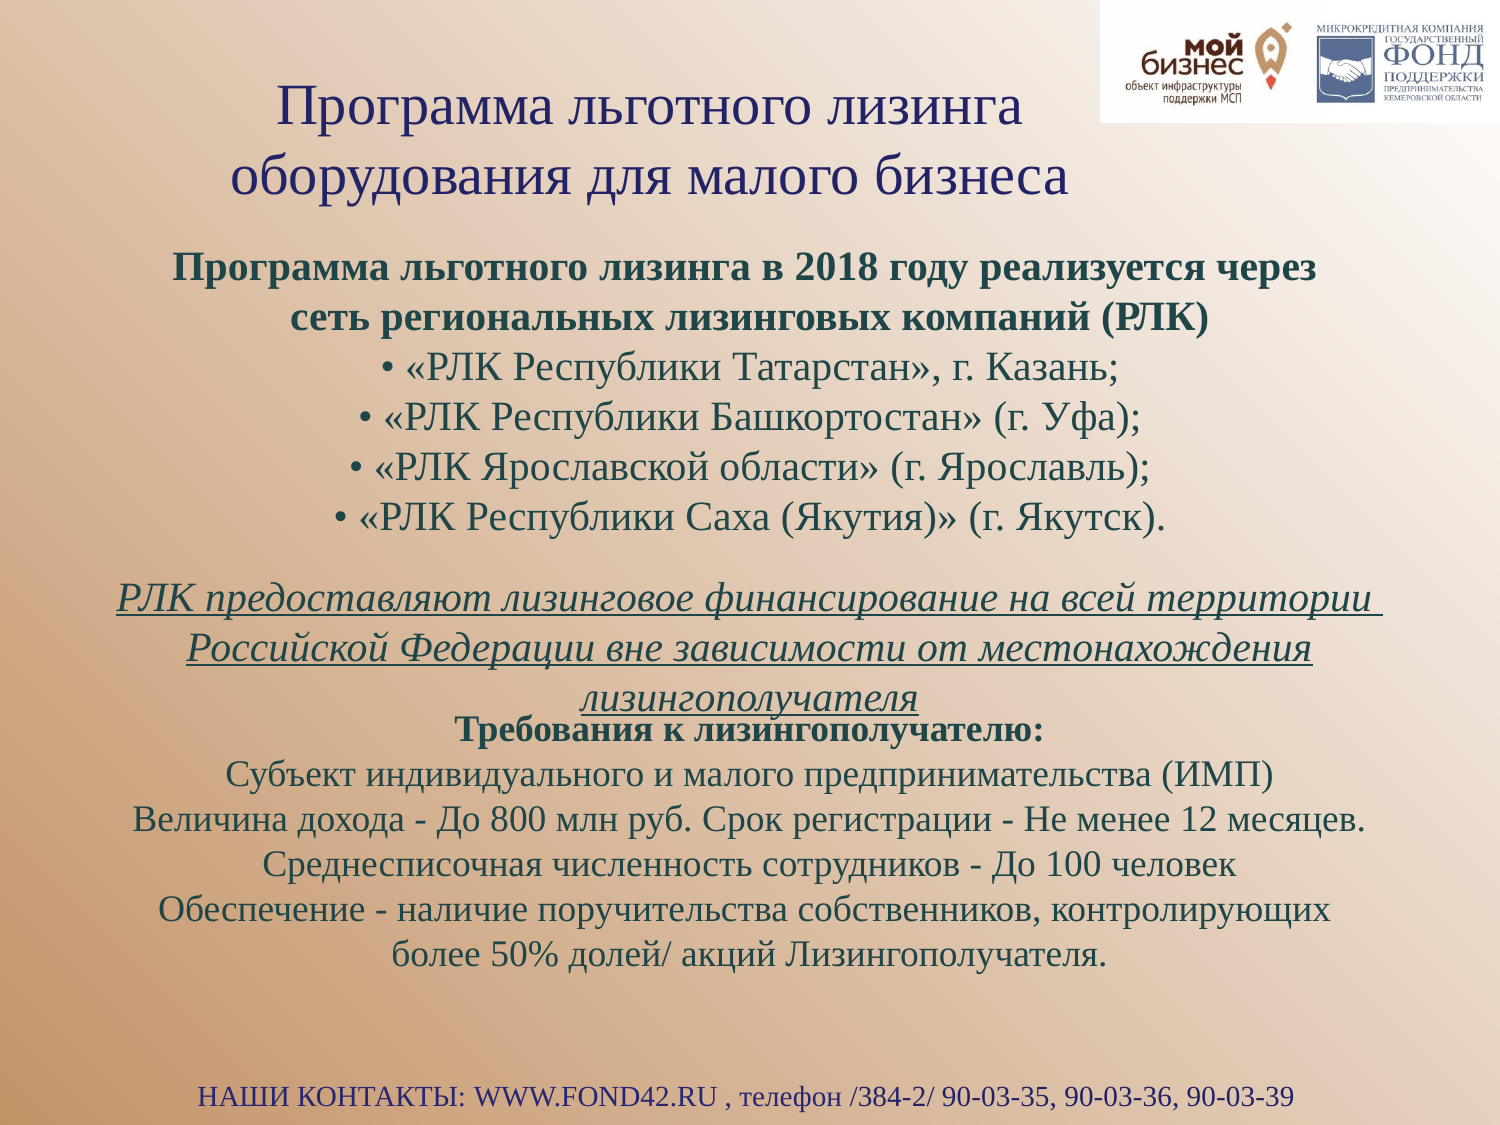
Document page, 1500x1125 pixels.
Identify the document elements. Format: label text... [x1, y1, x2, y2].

text_box Требования к лизингополучателю: Субъект индивидуального и малого предпринимательства (ИМП) Величина дохода - До 800 млн руб. Срок регистрации - Не менее 12 месяцев. Среднесписочная численность сотрудников - До 100 человек Обеспечение - наличие поручительства собственников, контролирующих более 50% долей/ акций Лизингополучателя. [0, 697, 1500, 982]
text_box РЛК предоставляют лизинговое финансирование на всей территории Российской Федерации вне зависимости от местонахождения лизингополучателя [0, 562, 1500, 697]
picture [1099, 0, 1500, 124]
title Программа льготного лизинга оборудования для малого бизнеса [29, 65, 1270, 208]
text_box Программа льготного лизинга в 2018 году реализуется через сеть региональных лизинговых компаний (РЛК) • «РЛК Республики Татарстан», г. Казань; • «РЛК Республики Башкортостан» (г. Уфа); • «РЛК Ярославской области» (г. Ярославль); • «РЛК Республики Саха (Якутия)» (г. Якутск). [0, 231, 1500, 547]
footer НАШИ КОНТАКТЫ: WWW.FOND42.RU , телефон /384-2/ 90-03-35, 90-03-36, 90-03-39 [0, 1069, 1500, 1124]
